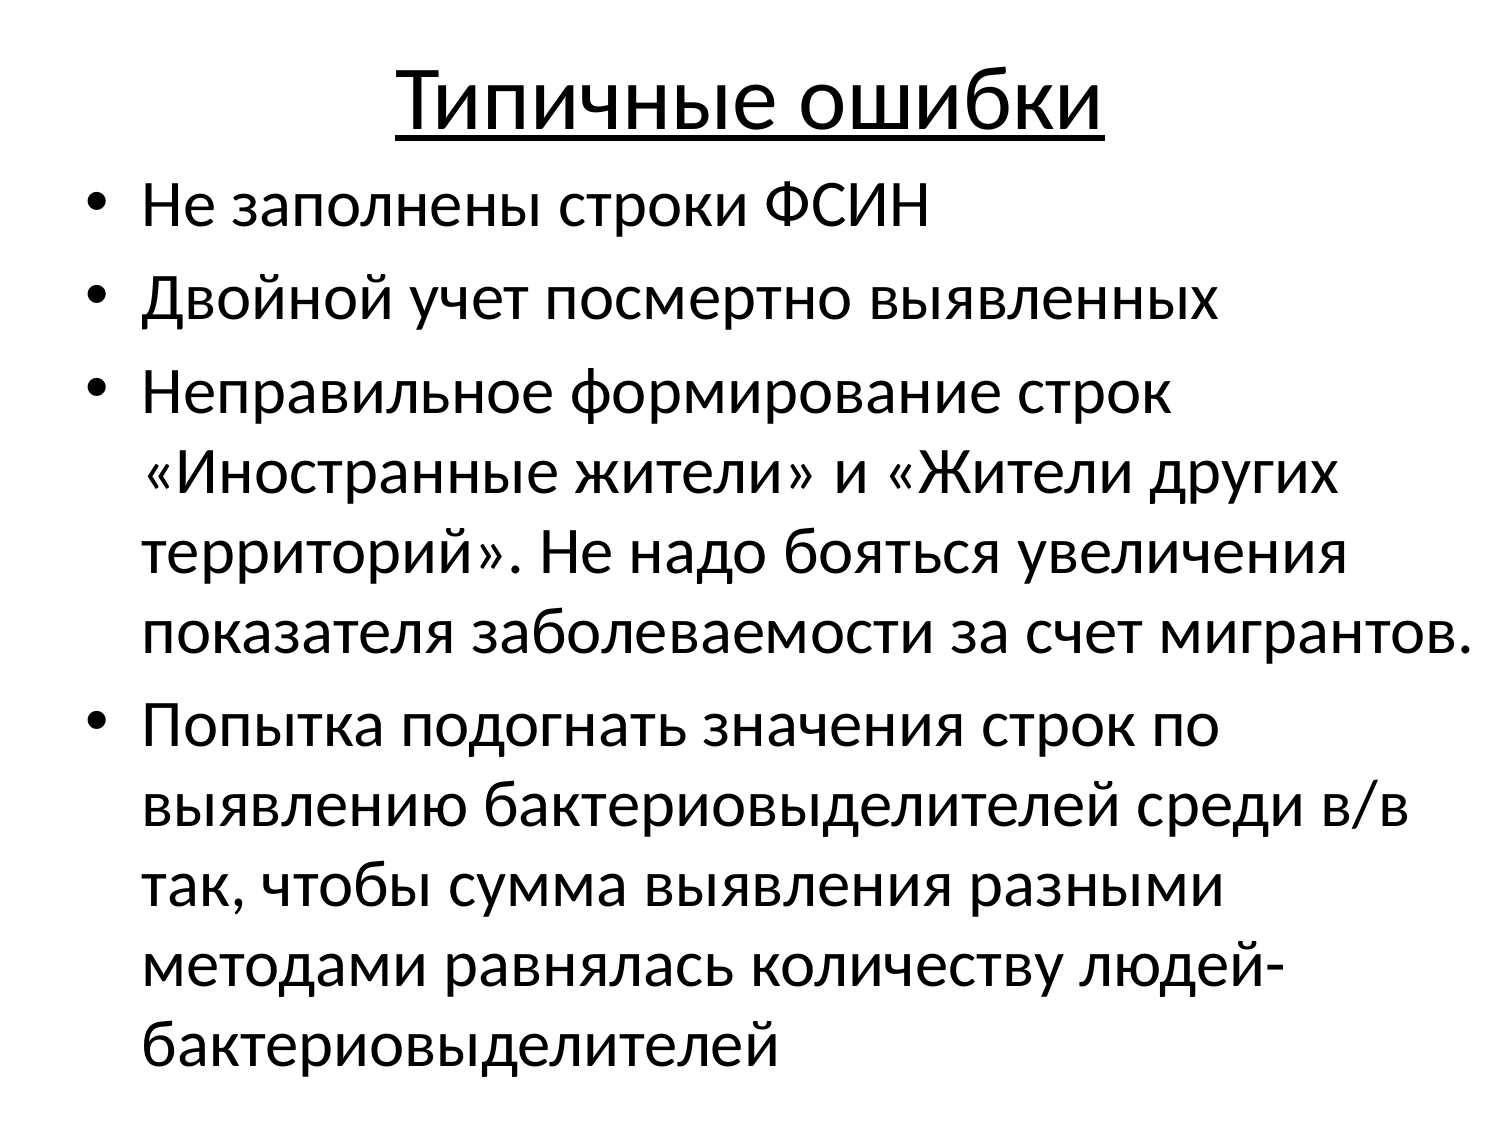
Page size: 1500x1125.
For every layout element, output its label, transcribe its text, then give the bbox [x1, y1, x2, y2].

title Типичные ошибки [74, 44, 1426, 141]
list Не заполнены строки ФСИН Двойной учет посмертно выявленных Неправильное формирование строк «Иностранные жители» и «Жители других территорий». Не надо бояться увеличения показателя заболеваемости за счет мигрантов. Попытка подогнать значения строк по выявлению бактериовыделителей среди в/в так, чтобы сумма выявления разными методами равнялась количеству людей-бактериовыделителей [70, 152, 1500, 1102]
